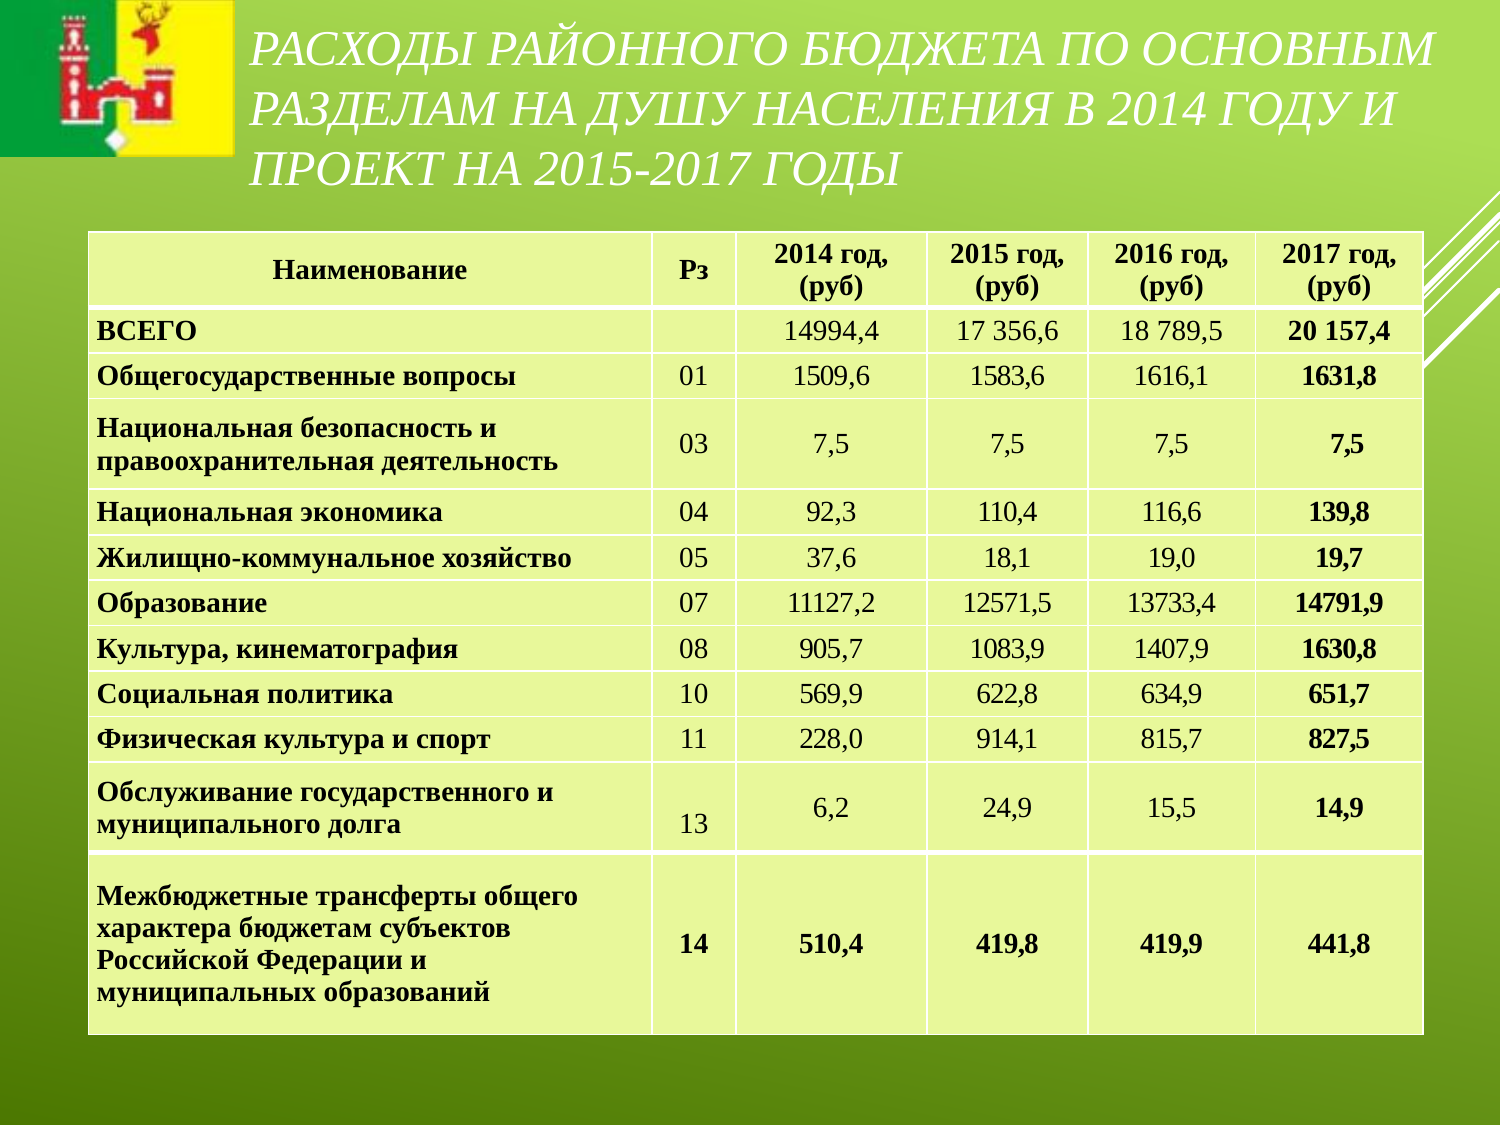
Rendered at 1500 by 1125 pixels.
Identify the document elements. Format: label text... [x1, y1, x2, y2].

table_cell 15,5 [1089, 763, 1255, 850]
table_cell 914,1 [928, 717, 1087, 761]
table_cell Национальная безопасность и правоохранительная деятельность [89, 399, 651, 488]
table_header Рз [653, 233, 735, 305]
table_cell 1630,8 [1256, 626, 1422, 670]
table_cell 827,5 [1256, 717, 1422, 761]
table_cell 905,7 [737, 626, 926, 670]
table_cell Национальная экономика [89, 490, 651, 534]
table_cell 139,8 [1256, 490, 1422, 534]
table_header 2015 год, (руб) [928, 233, 1087, 305]
table_cell 01 [653, 354, 735, 398]
table_cell 12571,5 [928, 581, 1087, 625]
table_cell Образование [89, 581, 651, 625]
table_cell 11127,2 [737, 581, 926, 625]
table_cell 37,6 [737, 536, 926, 579]
table_cell 17 356,6 [928, 310, 1087, 352]
table_cell Жилищно-коммунальное хозяйство [89, 536, 651, 579]
table_cell 1616,1 [1089, 354, 1255, 398]
table_cell 510,4 [737, 855, 926, 1034]
table_cell 13733,4 [1089, 581, 1255, 625]
table_header 2016 год, (руб) [1089, 233, 1255, 305]
table_cell 92,3 [737, 490, 926, 534]
table_cell 05 [653, 536, 735, 579]
table_header 2014 год, (руб) [737, 233, 926, 305]
table_cell 14 [653, 855, 735, 1034]
table_cell 6,2 [737, 763, 926, 850]
table_cell 7,5 [1256, 399, 1422, 488]
table_cell 14791,9 [1256, 581, 1422, 625]
table_cell Обслуживание государственного и муниципального долга [89, 763, 651, 850]
table_cell Общегосударственные вопросы [89, 354, 651, 398]
table_cell 622,8 [928, 672, 1087, 716]
table_cell 7,5 [928, 399, 1087, 488]
table_header 2017 год, (руб) [1256, 233, 1422, 305]
table_cell Межбюджетные трансферты общего характера бюджетам субъектов Российской Федерации и муниципальных образований [89, 855, 651, 1034]
table_cell 08 [653, 626, 735, 670]
table_cell 634,9 [1089, 672, 1255, 716]
table_cell Культура, кинематография [89, 626, 651, 670]
table_cell 03 [653, 399, 735, 488]
table_cell 815,7 [1089, 717, 1255, 761]
table_header Наименование [89, 233, 651, 305]
table_cell 651,7 [1256, 672, 1422, 716]
table_cell 569,9 [737, 672, 926, 716]
table_cell 07 [653, 581, 735, 625]
table_cell [653, 310, 735, 352]
table_cell 04 [653, 490, 735, 534]
table_cell 7,5 [1089, 399, 1255, 488]
table_cell 419,8 [928, 855, 1087, 1034]
table_cell 1083,9 [928, 626, 1087, 670]
table_cell 1509,6 [737, 354, 926, 398]
table_cell 14,9 [1256, 763, 1422, 850]
table_cell 7,5 [737, 399, 926, 488]
table_cell ВСЕГО [89, 310, 651, 352]
picture [0, 0, 235, 157]
table_cell 10 [653, 672, 735, 716]
table_cell Физическая культура и спорт [89, 717, 651, 761]
table_cell 1583,6 [928, 354, 1087, 398]
text_box РАСХОДЫ РАЙОННОГО БЮДЖЕТА ПО ОСНОВНЫМ РАЗДЕЛАМ НА ДУШУ НАСЕЛЕНИЯ В 2014 ГОДУ И ПРОЕКТ НА 2015-2017 ГОДЫ [234, 8, 1500, 203]
table_cell 19,0 [1089, 536, 1255, 579]
table_cell Социальная политика [89, 672, 651, 716]
table_cell 116,6 [1089, 490, 1255, 534]
table_cell 110,4 [928, 490, 1087, 534]
table_cell 441,8 [1256, 855, 1422, 1034]
table_cell 228,0 [737, 717, 926, 761]
table_cell 11 [653, 717, 735, 761]
table_cell 1407,9 [1089, 626, 1255, 670]
table_cell 1631,8 [1256, 354, 1422, 398]
table_cell 419,9 [1089, 855, 1255, 1034]
table_cell 13 [653, 763, 735, 850]
table_cell 19,7 [1256, 536, 1422, 579]
table_cell 18,1 [928, 536, 1087, 579]
table_cell 24,9 [928, 763, 1087, 850]
table_cell 14994,4 [737, 310, 926, 352]
table_cell 20 157,4 [1256, 310, 1422, 352]
table_cell 18 789,5 [1089, 310, 1255, 352]
